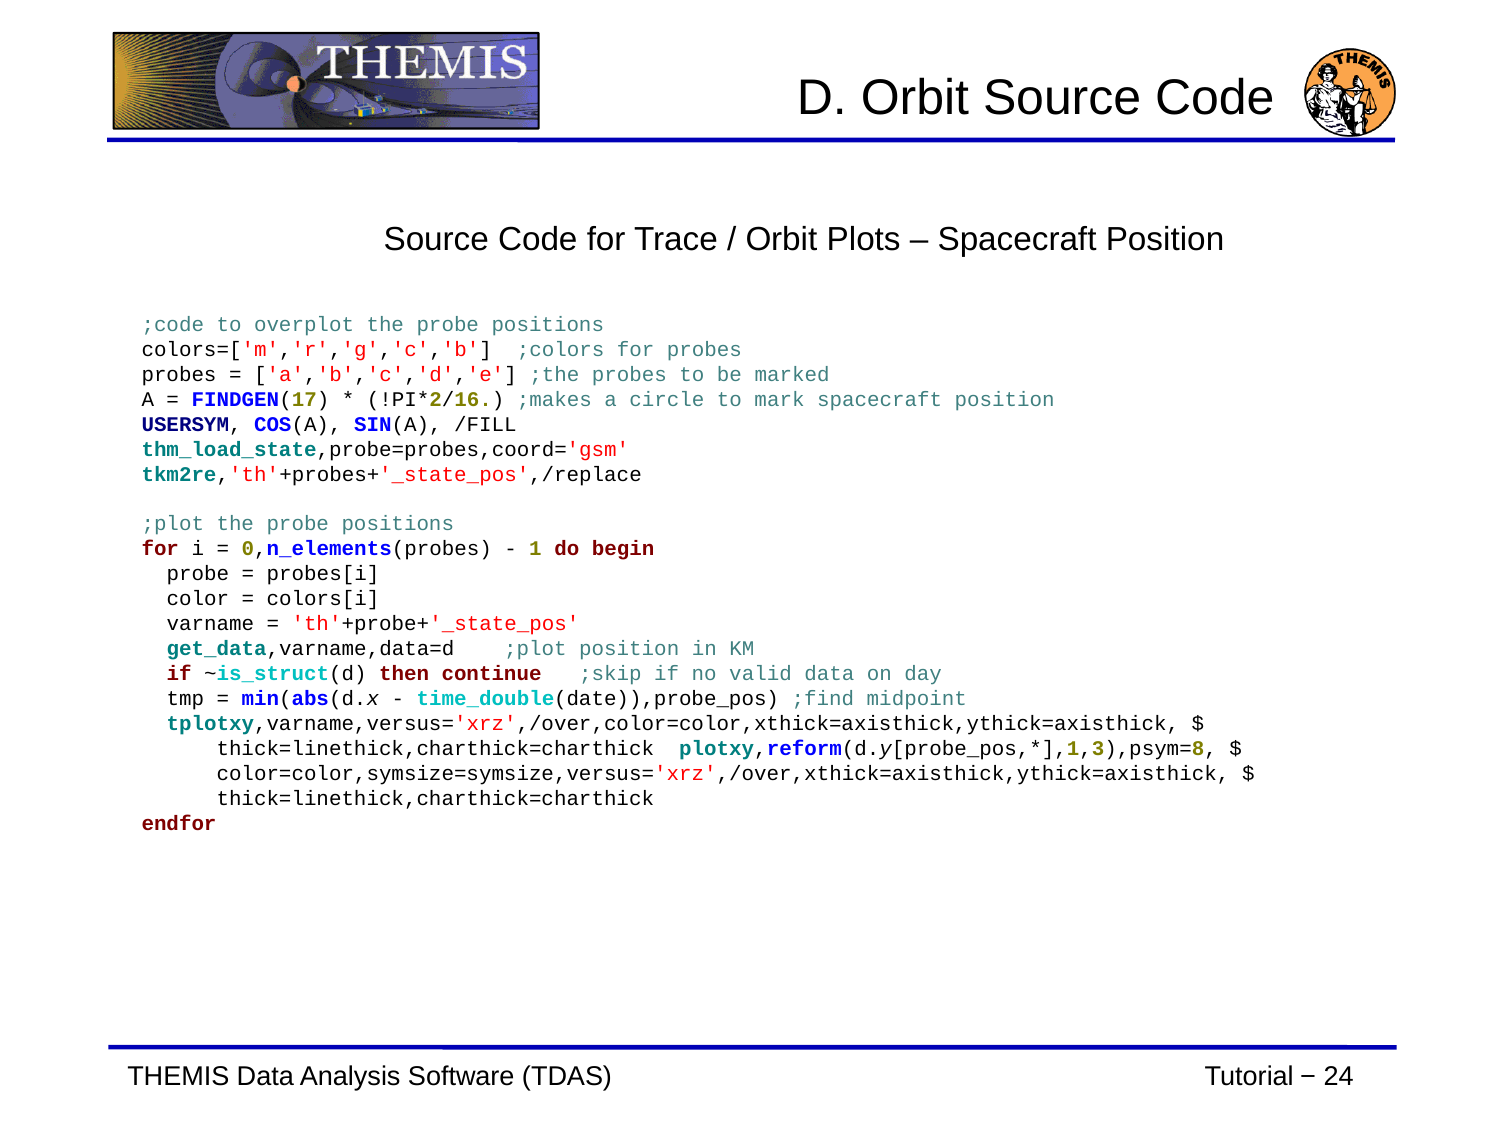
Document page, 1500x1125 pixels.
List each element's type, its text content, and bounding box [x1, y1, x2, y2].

picture [115, 35, 537, 52]
text_box ;code to overplot the probe positions colors=['m','r','g','c','b'] ;colors for probes probes = ['a','b','c','d','e'] ;the probes to be marked A = FINDGEN(17) * (!PI*2/16.) ;makes a circle to mark spacecraft position USERSYM, COS(A), SIN(A), /FILL thm_load_state,probe=probes,coord='gsm' tkm2re,'th'+probes+'_state_pos',/replace ;plot the probe positions for i = 0,n_elements(probes) - 1 do begin probe = probes[i] color = colors[i] varname = 'th'+probe+'_state_pos' get_data,varname,data=d ;plot position in KM if ~is_struct(d) then continue ;skip if no valid data on day tmp = min(abs(d.x - time_double(date)),probe_pos) ;find midpoint tplotxy,varname,versus='xrz',/over,color=color,xthick=axisthick,ythick=axisthick, $ thick=linethick,charthick=charthick plotxy,reform(d.y[probe_pos,*],1,3),psym=8, $ color=color,symsize=symsize,versus='xrz',/over,xthick=axisthick,ythick=axisthick, $ thick=linethick,charthick=charthick endfor [126, 302, 1270, 843]
picture [1304, 48, 1396, 137]
text_box Source Code for Trace / Orbit Plots – Spacecraft Position [112, 154, 1400, 1030]
text_box D. Orbit Source Code [74, 52, 1275, 150]
